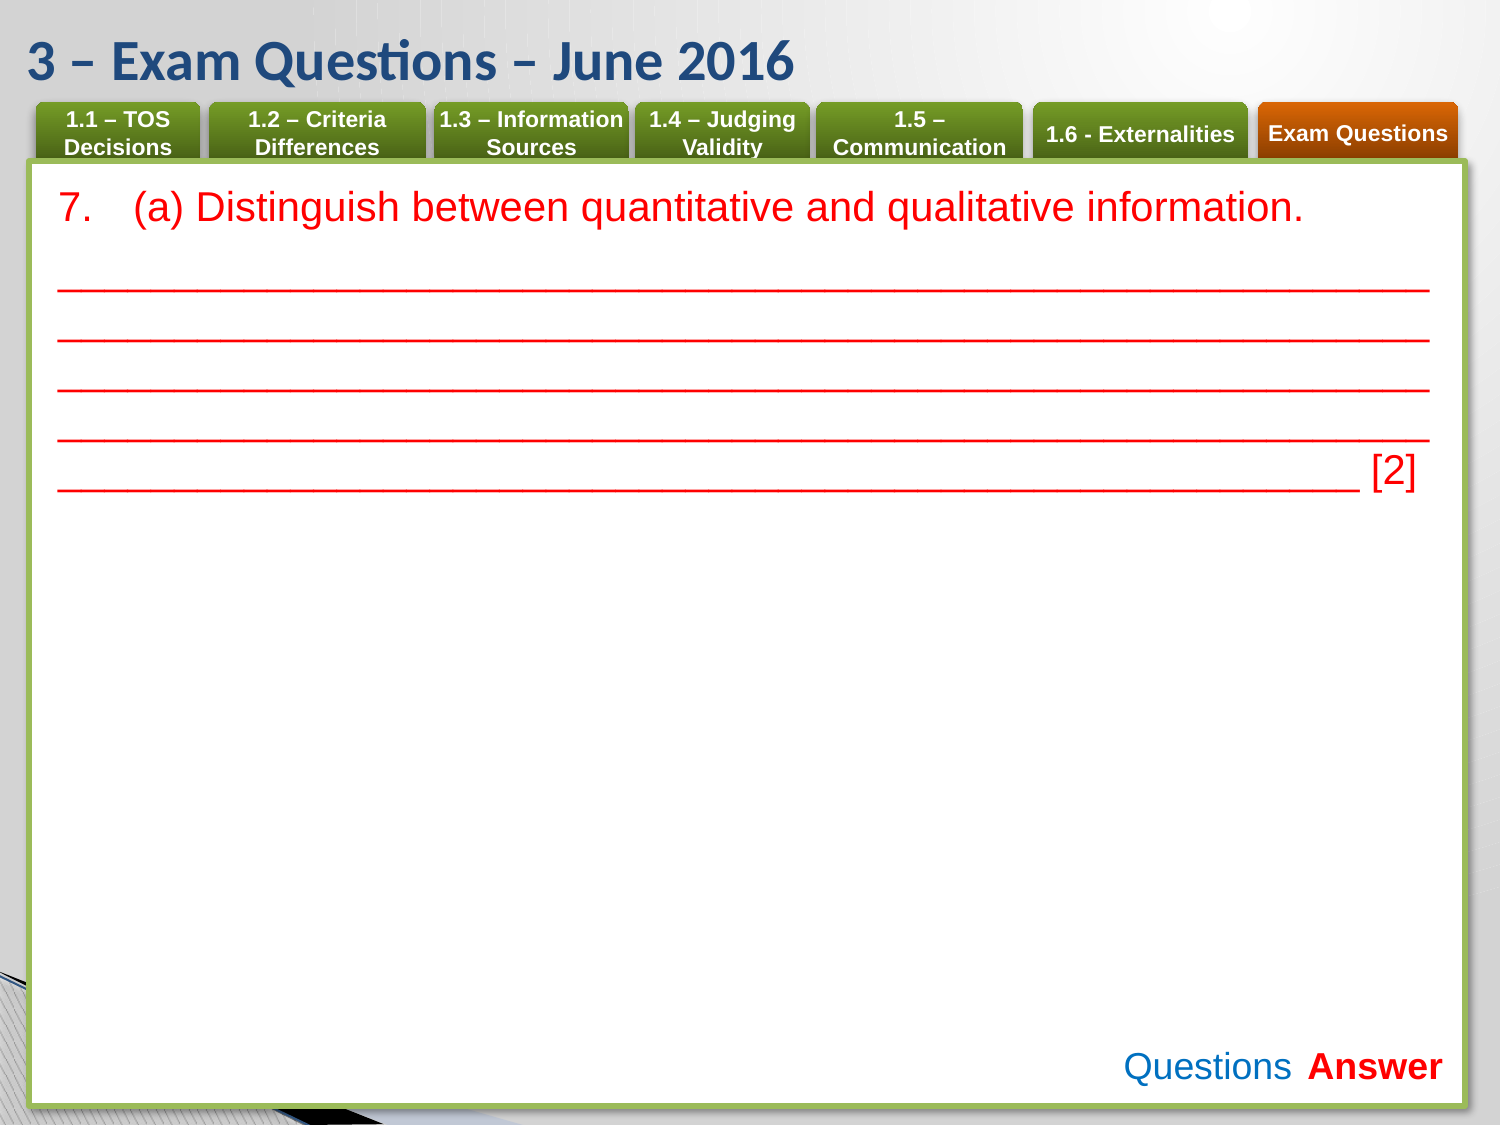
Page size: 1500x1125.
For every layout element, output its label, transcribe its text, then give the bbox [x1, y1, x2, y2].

text_box Answer [1307, 1034, 1458, 1095]
text_box Questions [1108, 1034, 1307, 1095]
picture [281, 1114, 303, 1125]
title 3 – Exam Questions – June 2016 [11, 11, 1465, 102]
text_box (a) Distinguish between quantitative and qualitative information. ____________________________________________________________________________________________________________________________________________________________________________________________________________________________________________________________________________________________________ [2] [41, 172, 1447, 551]
